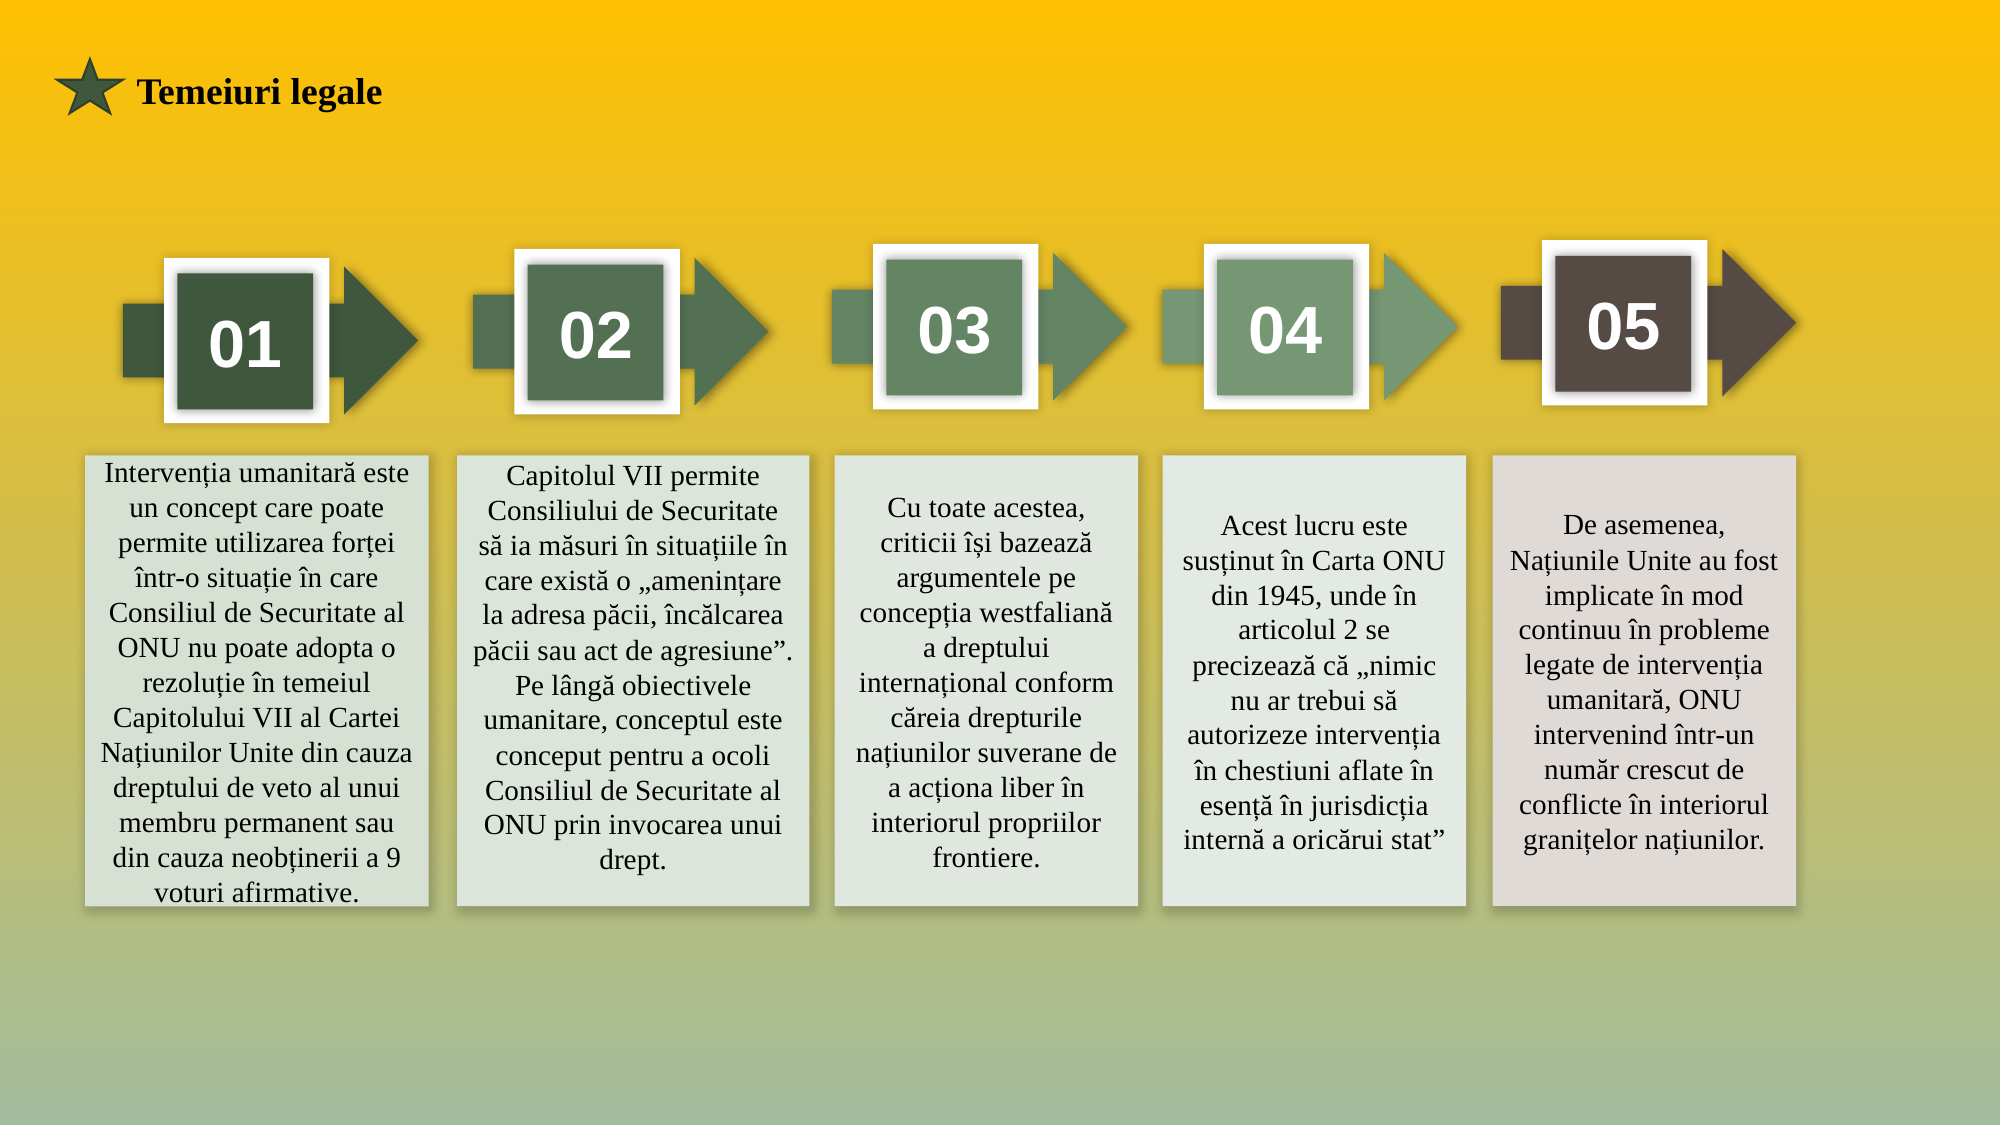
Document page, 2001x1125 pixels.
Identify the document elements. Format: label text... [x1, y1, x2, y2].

text_box [53, 56, 127, 116]
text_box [473, 248, 769, 415]
text_box Intervenția umanitară este un concept care poate permite utilizarea forței într-o situație în care Consiliul de Securitate al ONU nu poate adopta o rezoluție în temeiul Capitolului VII al Cartei Națiunilor Unite din cauza dreptului de veto al unui membru permanent sau din cauza neobținerii a 9 voturi afirmative. [84, 454, 430, 907]
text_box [1500, 240, 1797, 406]
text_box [122, 257, 419, 424]
text_box Temeiuri legale [121, 59, 398, 119]
text_box Acest lucru este susținut în Carta ONU din 1945, unde în articolul 2 se precizează că „nimic nu ar trebui să autorizeze intervenția în chestiuni aflate în esență în jurisdicția internă a oricărui stat” [1162, 454, 1467, 907]
text_box Cu toate acestea, criticii își bazează argumentele pe concepția westfaliană a dreptului internațional conform căreia drepturile națiunilor suverane de a acționa liber în interiorul propriilor frontiere. [834, 454, 1139, 907]
text_box Capitolul VII permite Consiliului de Securitate să ia măsuri în situațiile în care există o „amenințare la adresa păcii, încălcarea păcii sau act de agresiune”. Pe lângă obiectivele umanitare, conceptul este conceput pentru a ocoli Consiliul de Securitate al ONU prin invocarea unui drept. [456, 454, 811, 907]
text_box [1162, 243, 1458, 410]
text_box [831, 243, 1128, 410]
text_box De asemenea, Națiunile Unite au fost implicate în mod continuu în probleme legate de intervenția umanitară, ONU intervenind într-un număr crescut de conflicte în interiorul granițelor națiunilor. [1492, 454, 1797, 907]
